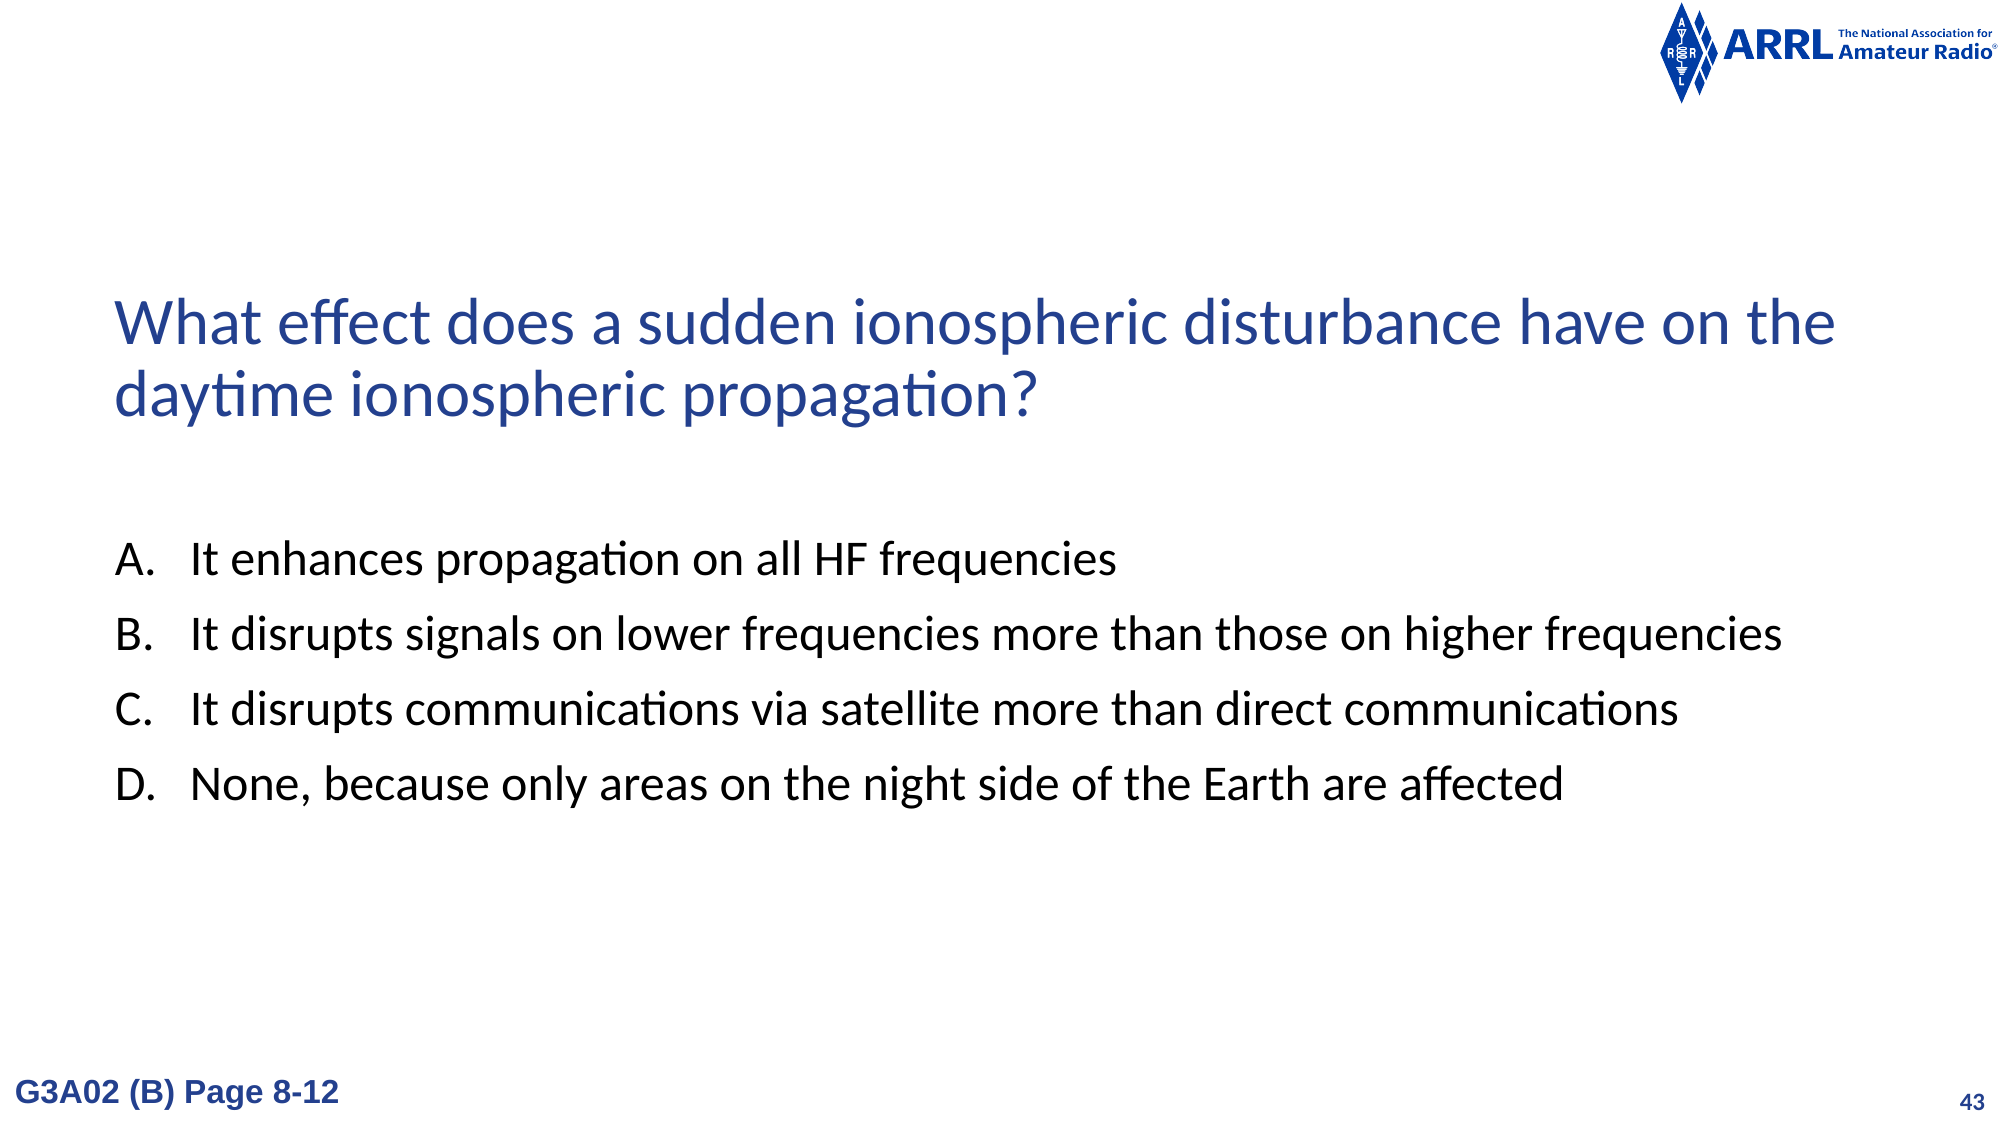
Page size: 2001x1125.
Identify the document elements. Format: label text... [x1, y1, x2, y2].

title What effect does a sudden ionospheric disturbance have on the daytime ionospheric propagation? [99, 249, 1900, 468]
text_box 43 [1875, 1077, 2000, 1123]
text_box G3A02 (B) Page 8-12 [0, 1062, 1313, 1118]
picture [1658, 0, 1999, 106]
list It enhances propagation on all HF frequencies It disrupts signals on lower frequencies more than those on higher frequencies It disrupts communications via satellite more than direct communications None, because only areas on the night side of the Earth are affected [99, 525, 1900, 1005]
